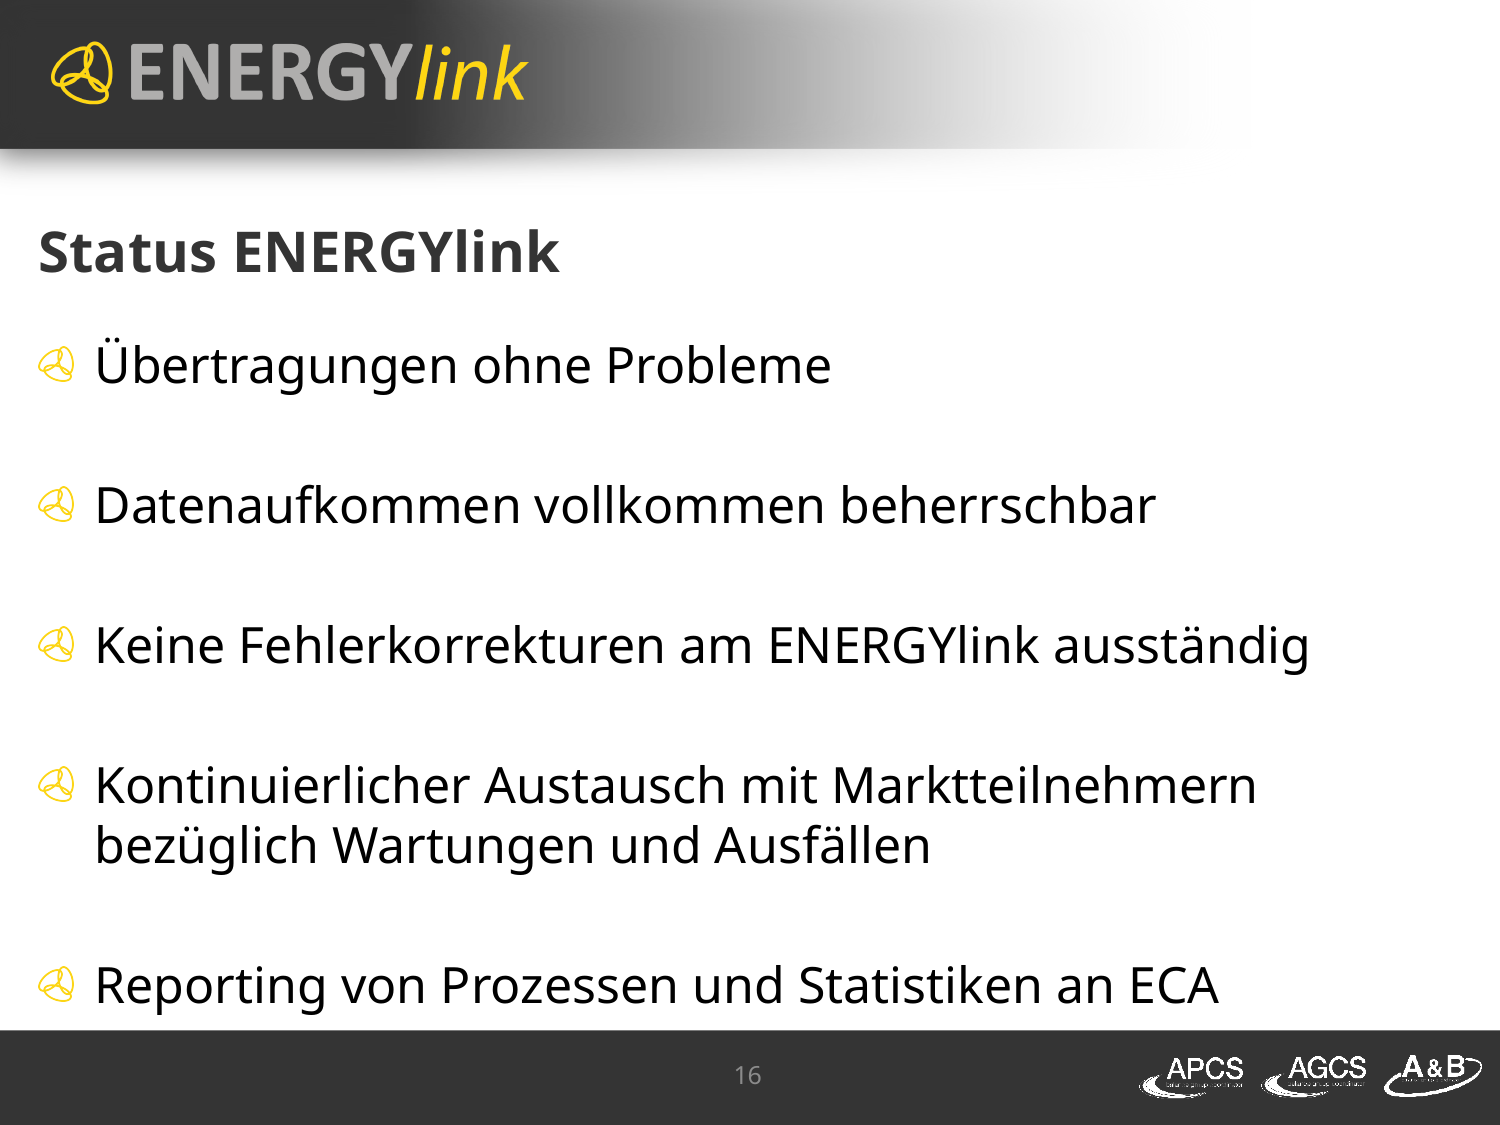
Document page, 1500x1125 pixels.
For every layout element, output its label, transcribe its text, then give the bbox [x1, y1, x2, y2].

picture [38, 766, 74, 802]
picture [38, 486, 74, 522]
slide_number 16 [572, 1046, 923, 1107]
picture [38, 346, 74, 382]
title Status ENERGYlink [23, 184, 1468, 316]
list Übertragungen ohne Probleme Datenaufkommen vollkommen beherrschbar Keine Fehlerkorrekturen am ENERGYlink ausständig Kontinuierlicher Austausch mit Marktteilnehmern bezüglich Wartungen und Ausfällen Reporting von Prozessen und Statistiken an ECA [23, 326, 1468, 1005]
picture [1384, 1055, 1482, 1097]
picture [1261, 1056, 1366, 1098]
picture [1139, 1057, 1243, 1099]
picture [38, 626, 74, 662]
picture [38, 966, 74, 1002]
picture [0, 0, 1329, 231]
